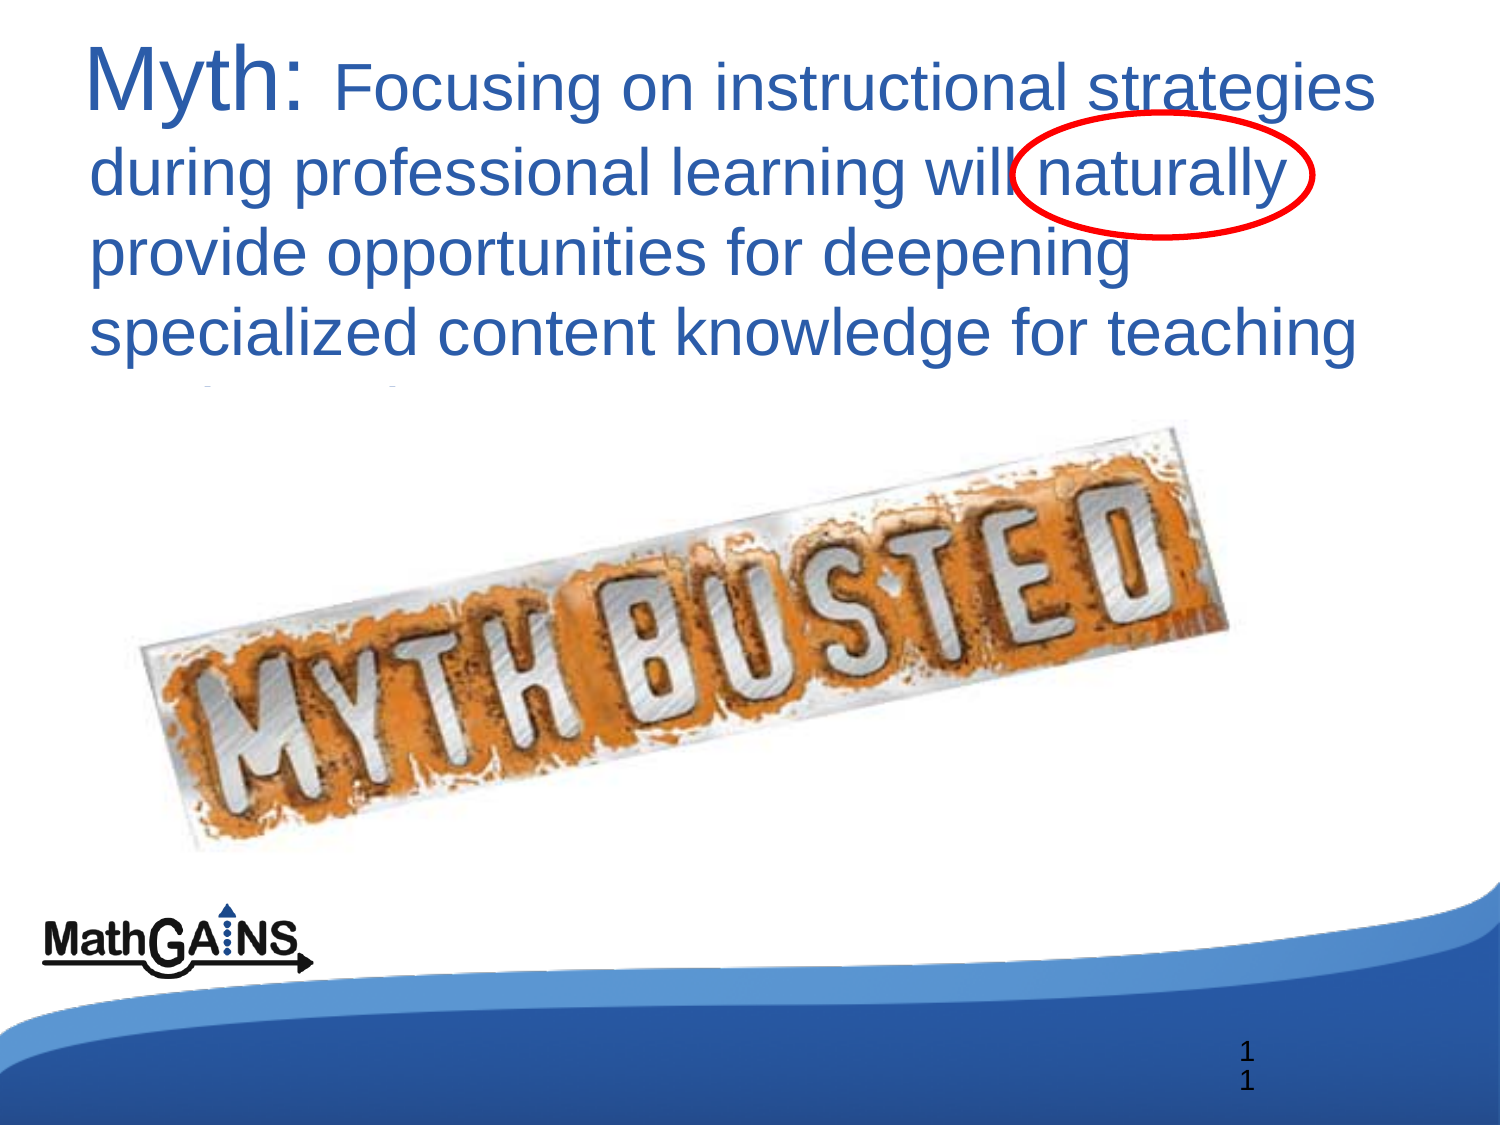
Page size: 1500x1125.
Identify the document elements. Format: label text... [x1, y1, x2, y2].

picture [0, 387, 1500, 1125]
title Myth: Focusing on instructional strategies during professional learning will naturally provide opportunities for deepening specialized content knowledge for teaching mathematics. [74, 164, 1426, 413]
slide_number 11 [1223, 1023, 1277, 1075]
text_box [1012, 112, 1313, 238]
